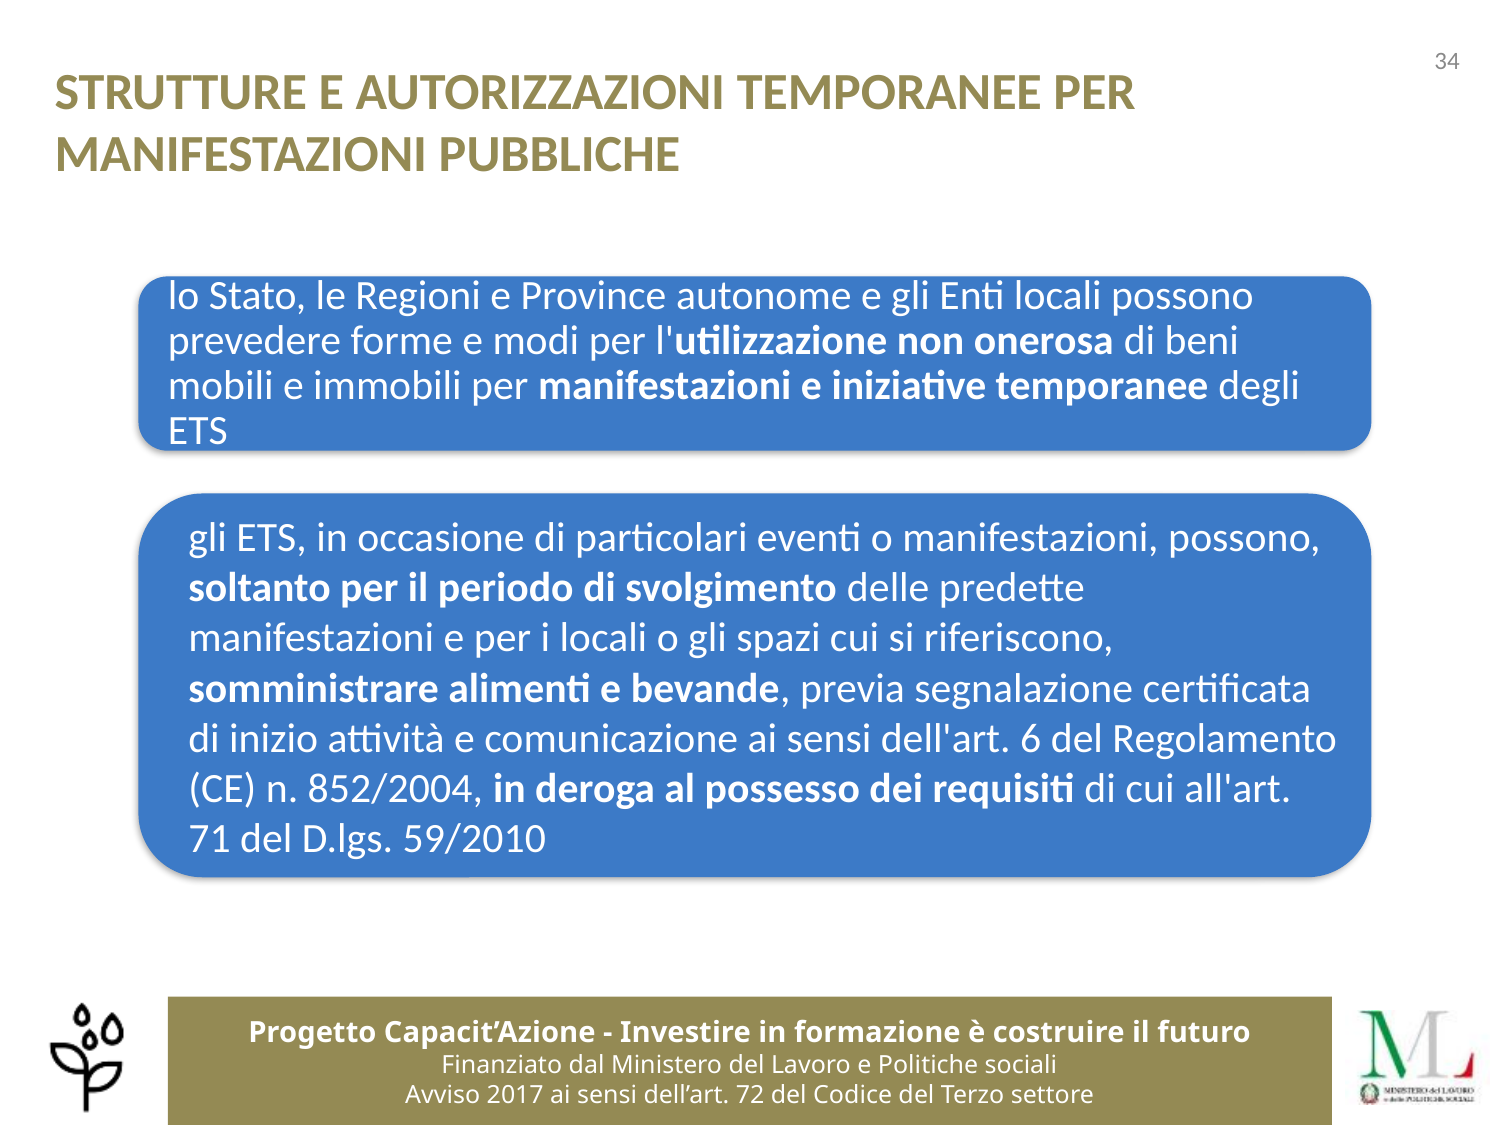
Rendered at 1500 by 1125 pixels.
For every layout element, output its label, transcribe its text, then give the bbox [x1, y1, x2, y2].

slide_number 34 [1124, 29, 1475, 90]
picture [1345, 1009, 1491, 1106]
picture [47, 1002, 129, 1113]
text_box STRUTTURE E AUTORIZZAZIONI TEMPORANEE PER MANIFESTAZIONI PUBBLICHE [39, 49, 1332, 139]
text_box Progetto Capacit’Azione - Investire in formazione è costruire il futuro Finanziato dal Ministero del Lavoro e Politiche sociali Avviso 2017 ai sensi dell’art. 72 del Codice del Terzo settore [166, 994, 1334, 1125]
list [138, 276, 1372, 918]
